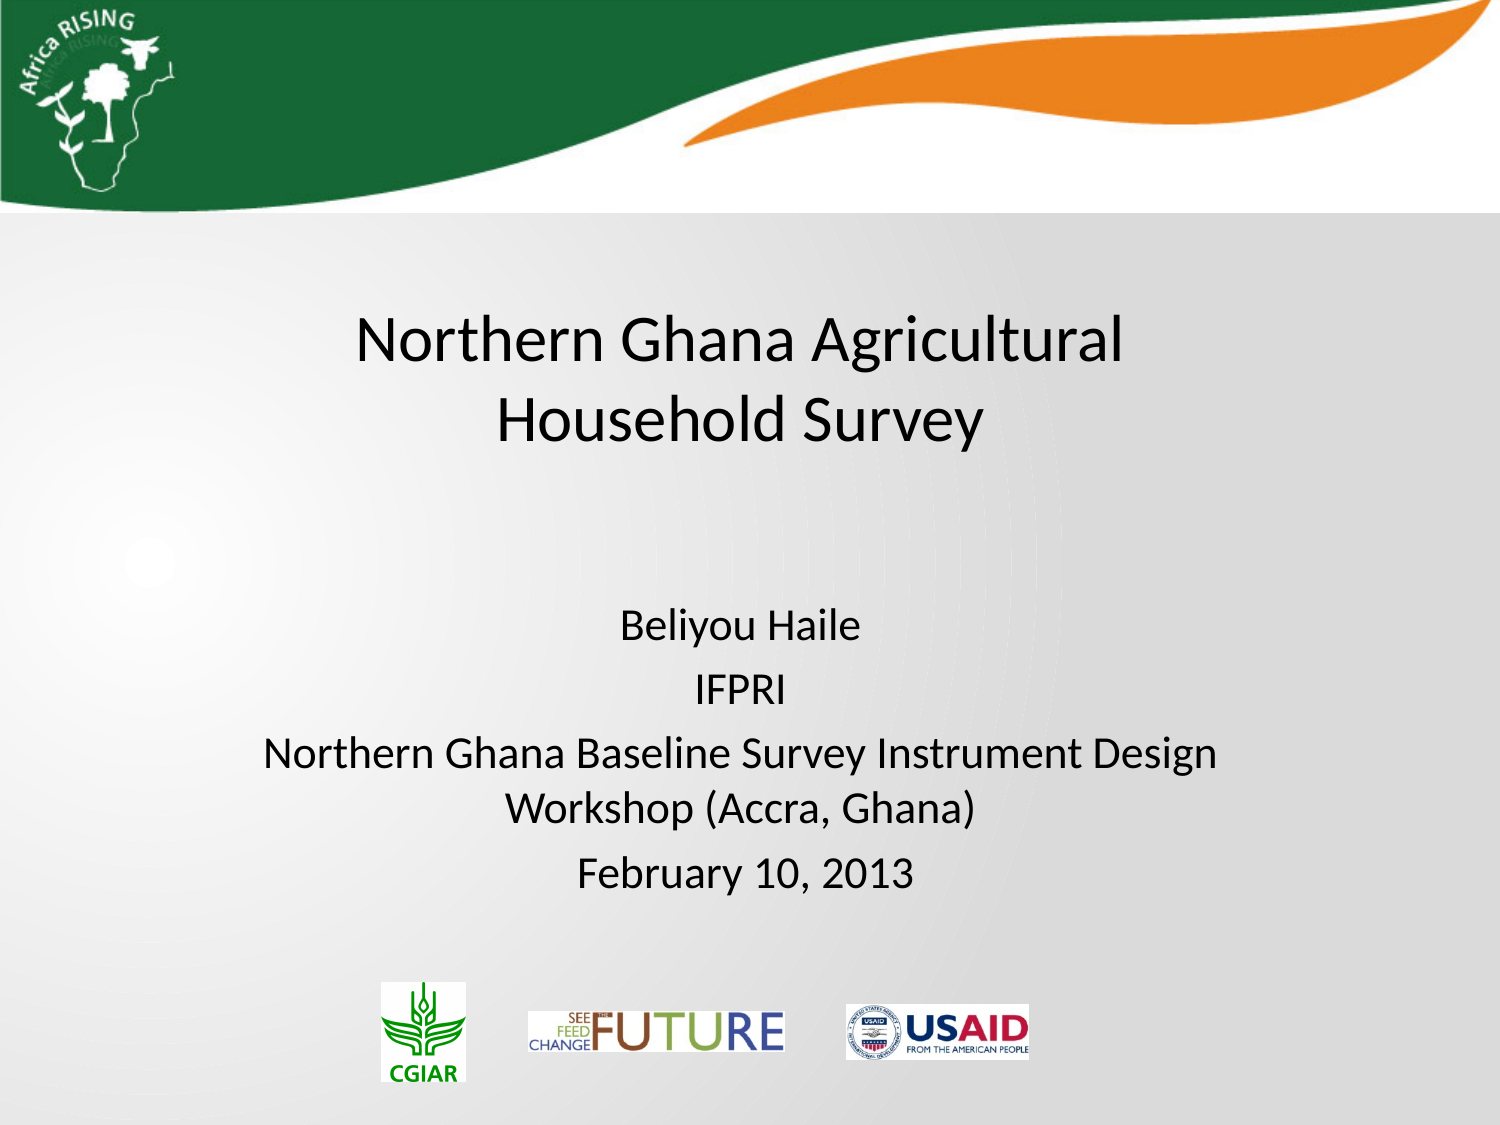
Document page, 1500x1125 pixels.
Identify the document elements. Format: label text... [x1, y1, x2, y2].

picture [528, 1011, 785, 1052]
list Beliyou Haile IFPRI Northern Ghana Baseline Survey Instrument Design Workshop (Accra, Ghana) February 10, 2013 [162, 587, 1300, 913]
list Northern Ghana Agricultural Household Survey [187, 287, 1275, 475]
picture [0, 0, 1500, 213]
picture [381, 982, 466, 1082]
picture [846, 1004, 1029, 1060]
